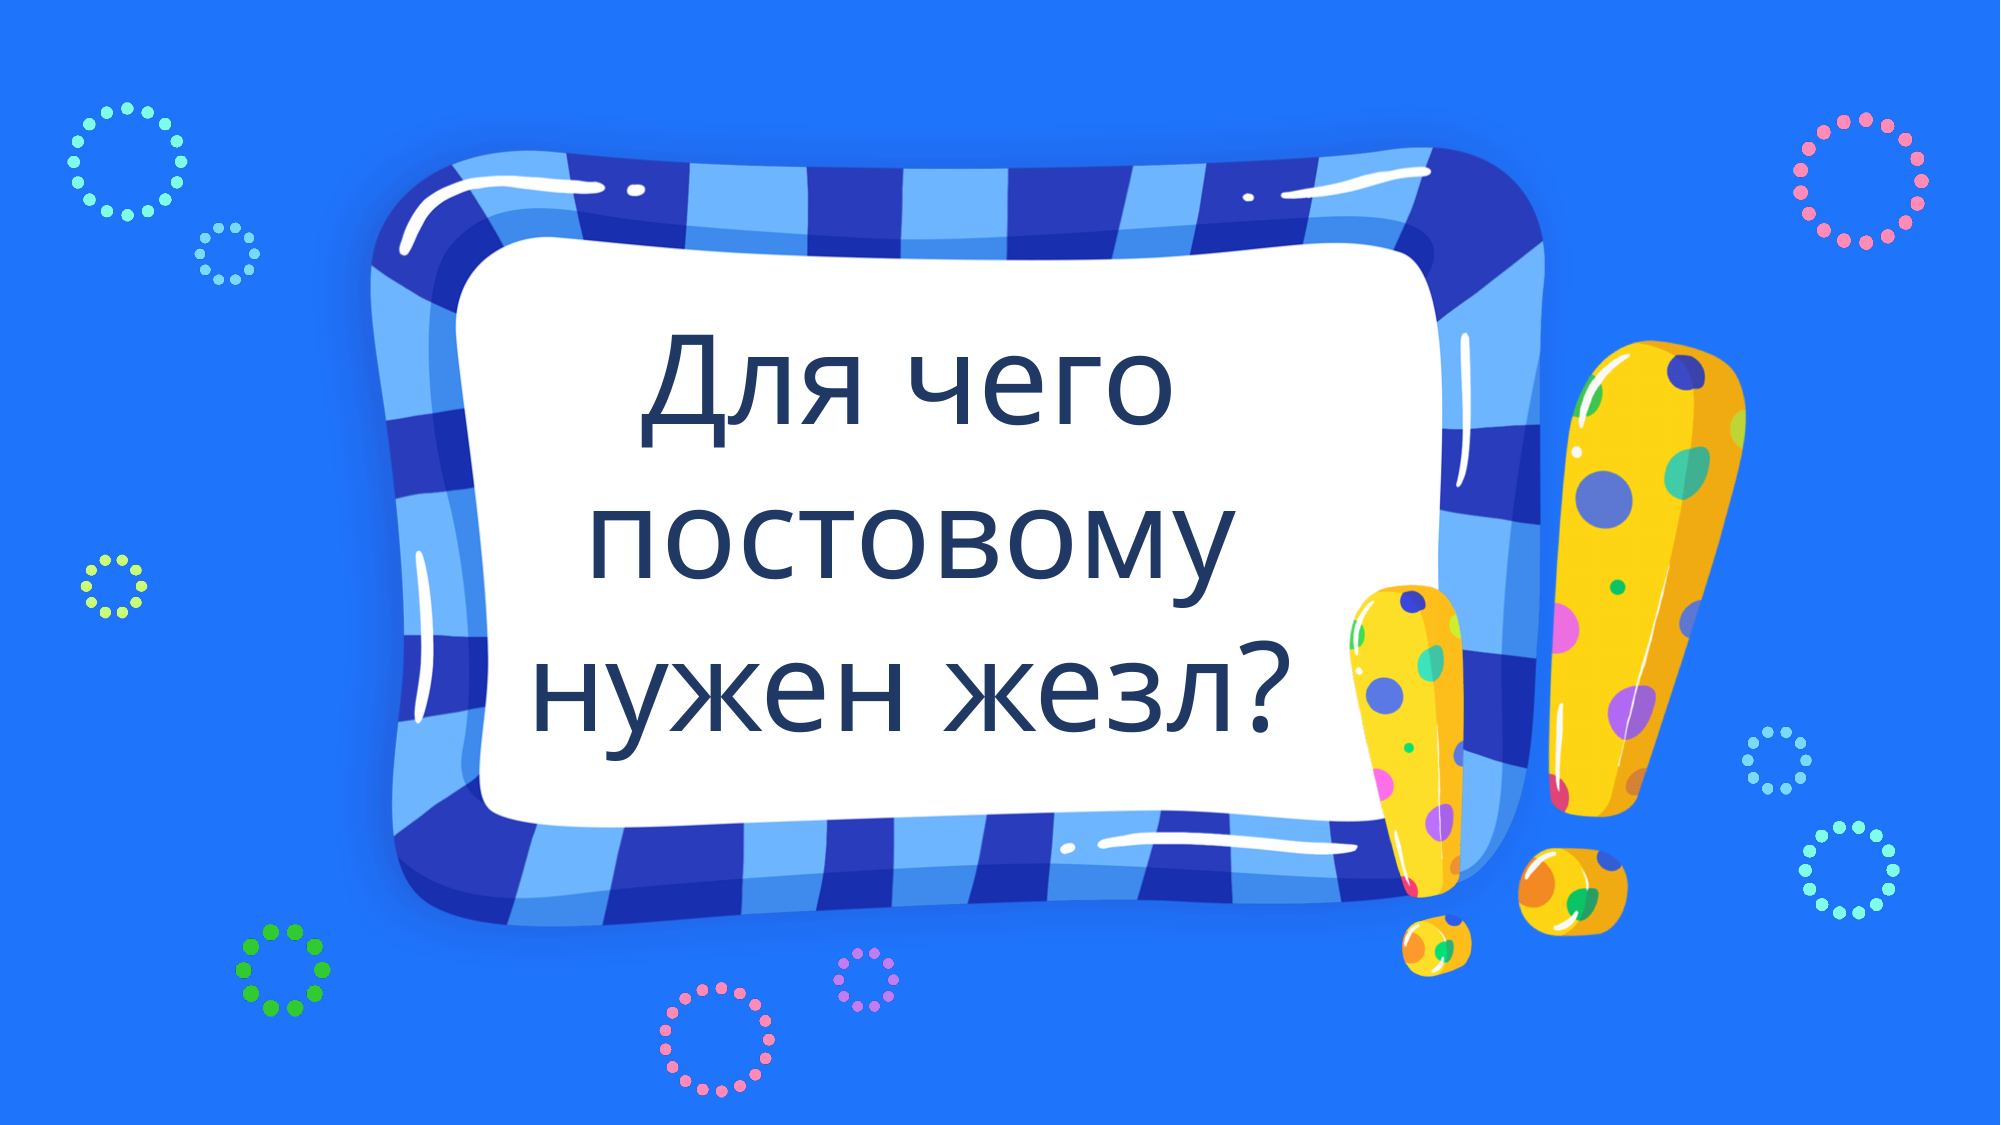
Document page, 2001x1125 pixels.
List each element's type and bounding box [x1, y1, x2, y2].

picture [654, 978, 777, 1100]
picture [229, 105, 1906, 1019]
picture [63, 96, 269, 292]
picture [75, 545, 148, 620]
picture [1788, 105, 1931, 251]
